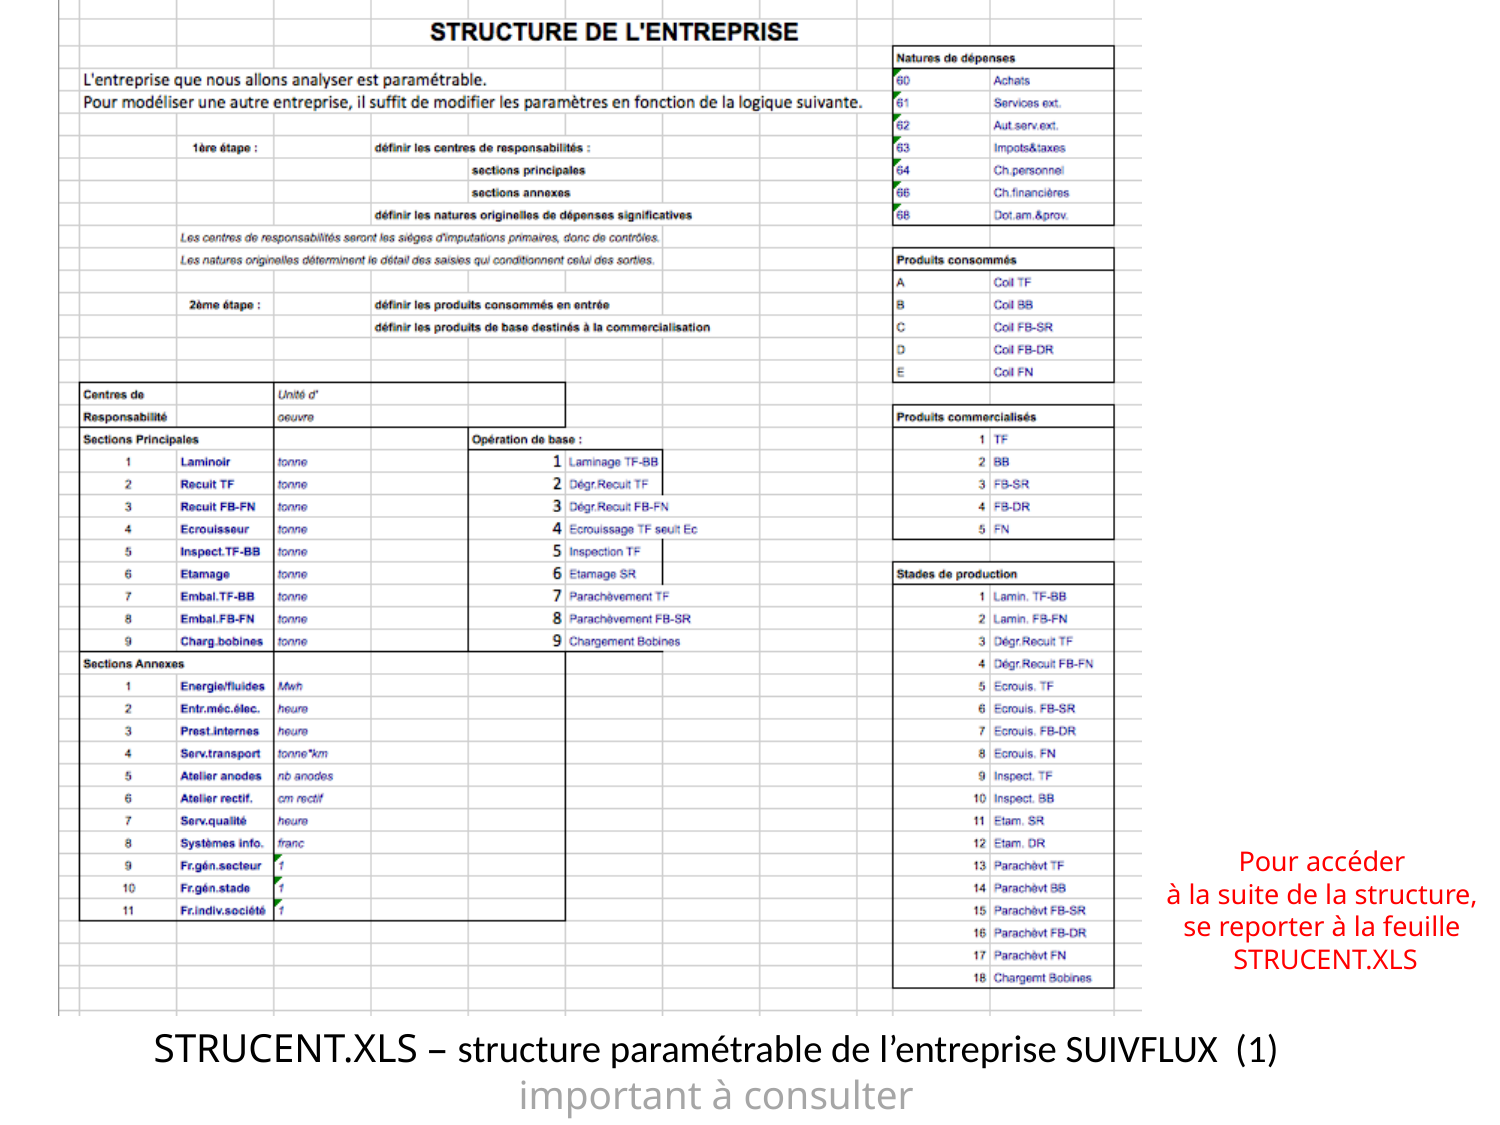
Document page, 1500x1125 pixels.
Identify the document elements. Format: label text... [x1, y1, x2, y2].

title STRUCENT.XLS – structure paramétrable de l’entreprise SUIVFLUX (1) important à consulter [127, 1016, 1306, 1125]
picture [57, 0, 1142, 1017]
text_box Pour accéder à la suite de la structure, se reporter à la feuille STRUCENT.XLS [1147, 837, 1500, 983]
